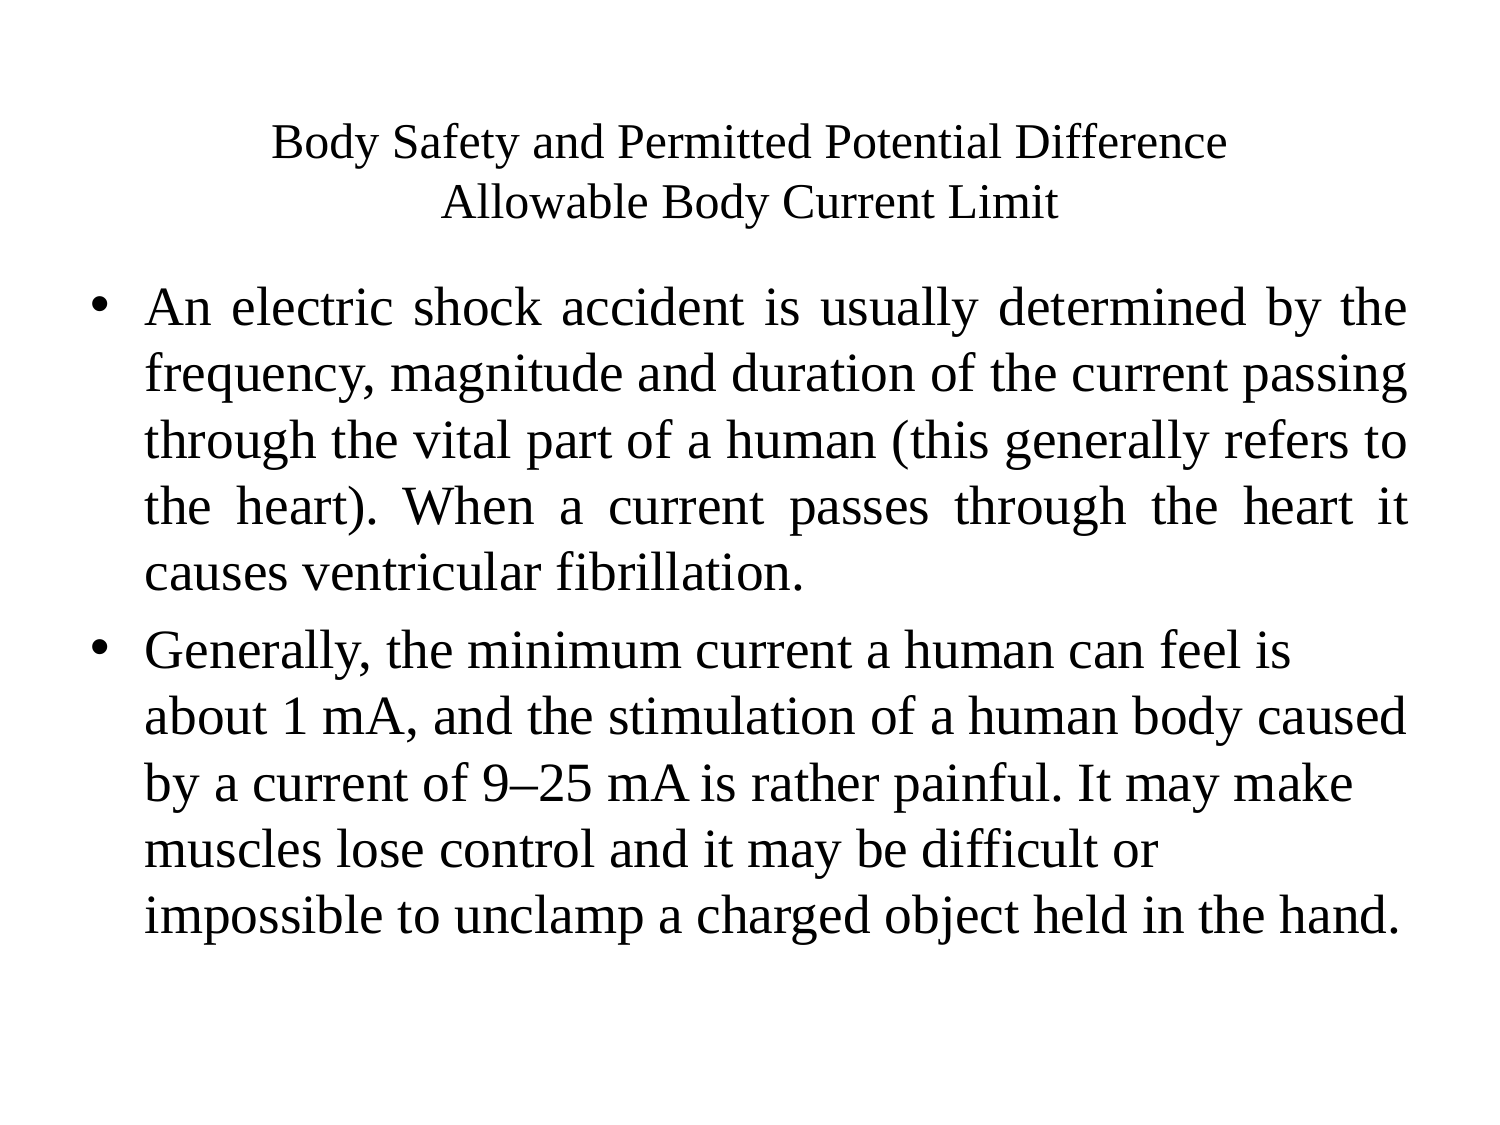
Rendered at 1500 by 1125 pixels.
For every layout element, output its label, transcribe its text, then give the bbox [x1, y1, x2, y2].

title Body Safety and Permitted Potential Difference Allowable Body Current Limit [75, 45, 1425, 233]
list An electric shock accident is usually determined by the frequency, magnitude and duration of the current passing through the vital part of a human (this generally refers to the heart). When a current passes through the heart it causes ventricular fibrillation. Generally, the minimum current a human can feel is about 1 mA, and the stimulation of a human body caused by a current of 9–25 mA is rather painful. It may make muscles lose control and it may be difficult or impossible to unclamp a charged object held in the hand. [75, 262, 1425, 1005]
